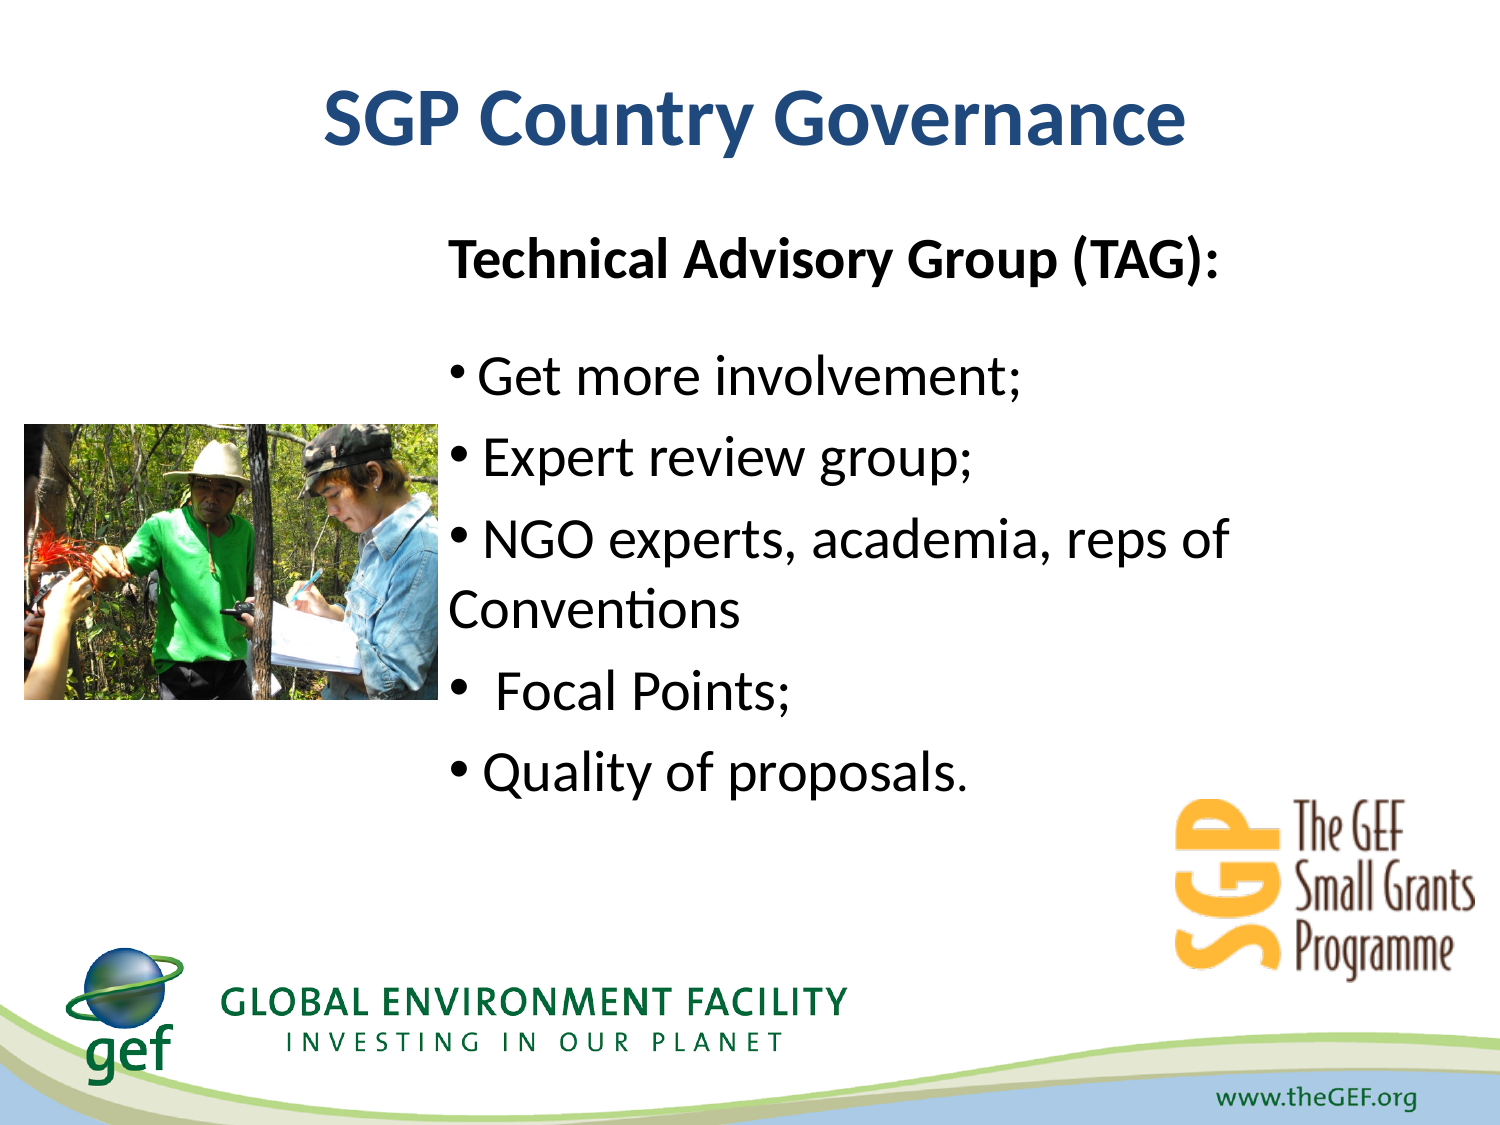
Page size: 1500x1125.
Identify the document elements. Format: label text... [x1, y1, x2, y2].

title SGP Country Governance [212, 39, 1301, 171]
list Technical Advisory Group (TAG): Get more involvement; Expert review group; NGO experts, academia, reps of Conventions Focal Points; Quality of proposals. [433, 212, 1451, 956]
picture [0, 799, 1500, 1125]
picture [24, 424, 438, 701]
